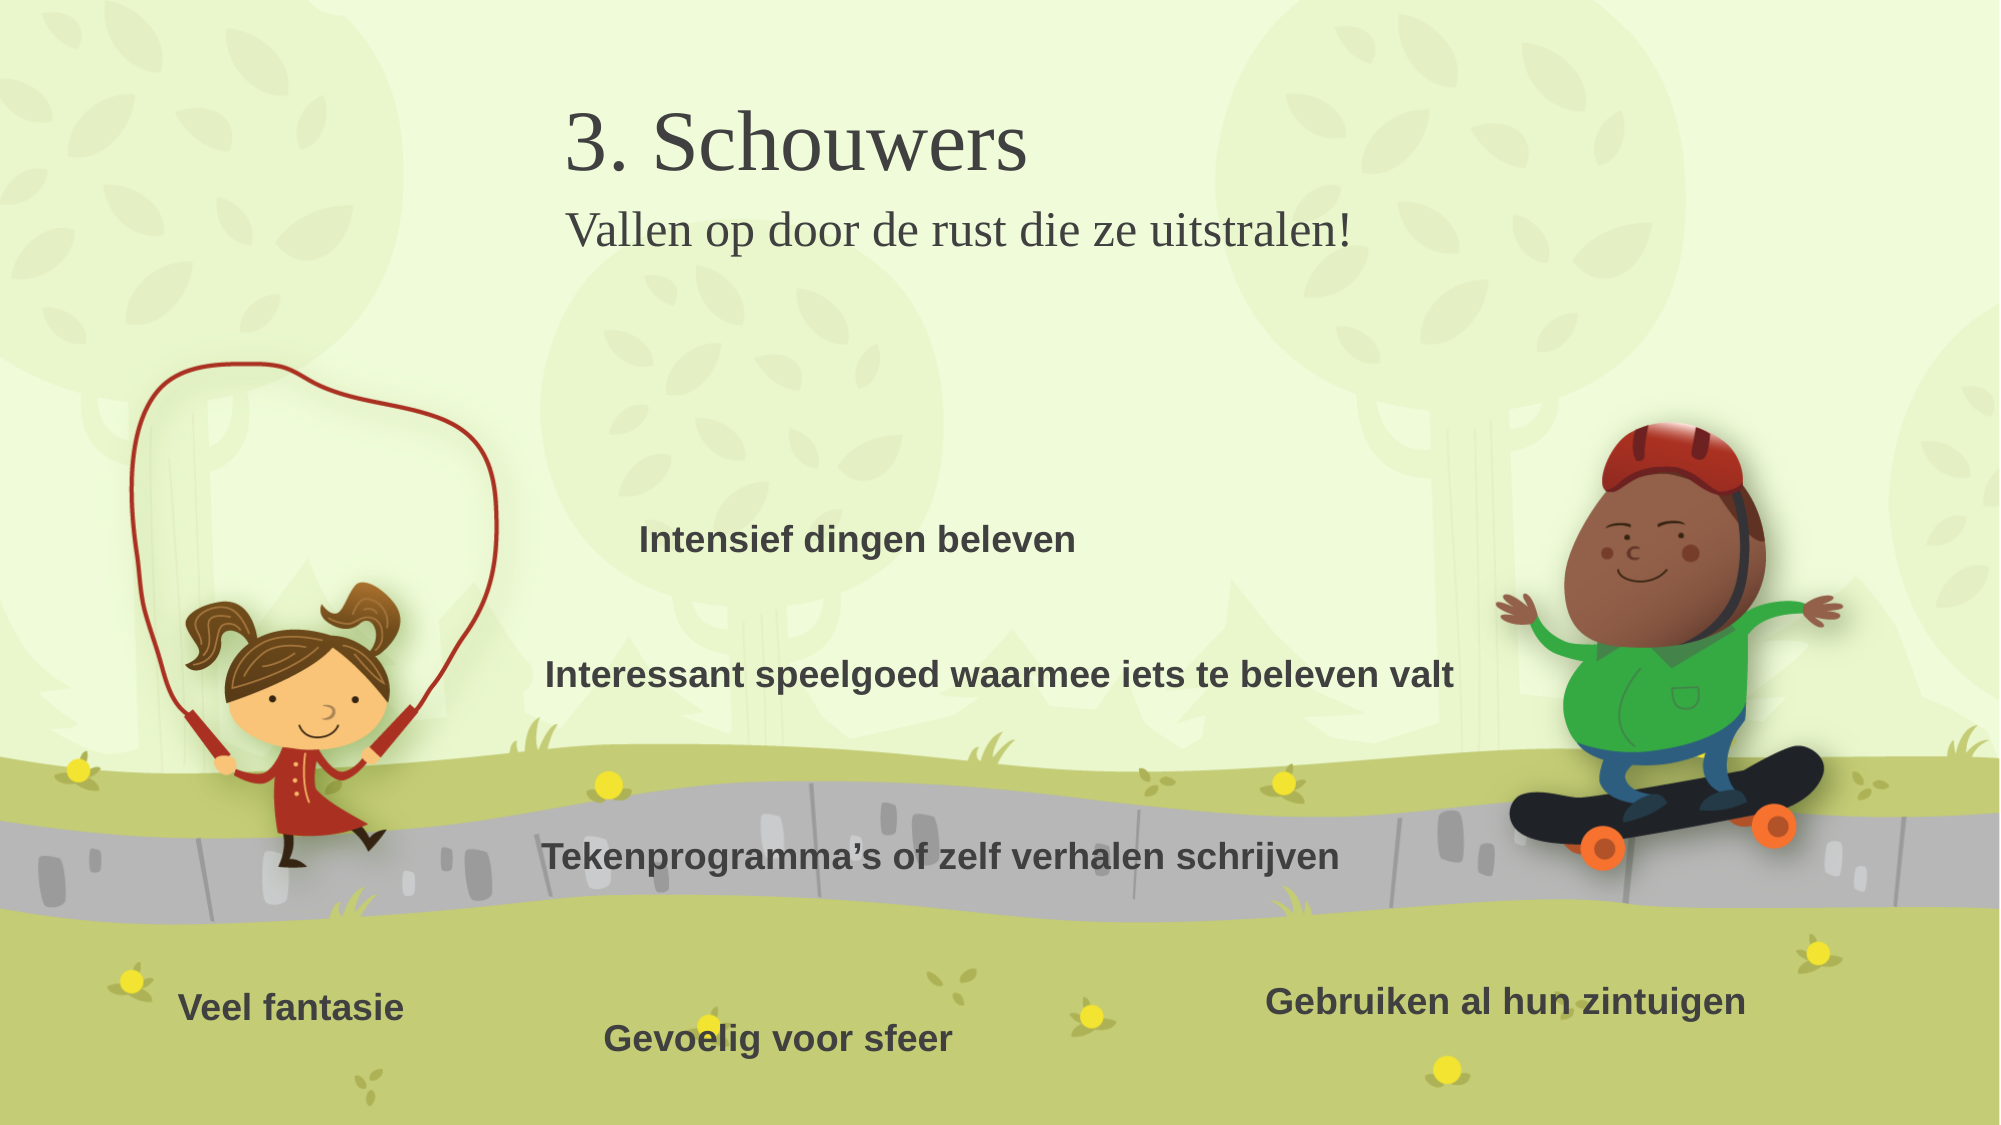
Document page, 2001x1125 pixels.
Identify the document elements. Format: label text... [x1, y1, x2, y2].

text_box Veel fantasie [162, 975, 420, 1036]
text_box Gevoelig voor sfeer [588, 1006, 969, 1066]
picture [0, 0, 2000, 1125]
title 3. Schouwers [549, 87, 1750, 197]
text_box Interessant speelgoed waarmee iets te beleven valt [530, 642, 1470, 703]
text_box Intensief dingen beleven [624, 507, 1092, 568]
text_box Tekenprogramma’s of zelf verhalen schrijven [526, 824, 1356, 885]
list Vallen op door de rust die ze uitstralen! [549, 196, 1450, 347]
text_box Gebruiken al hun zintuigen [1250, 969, 1763, 1029]
